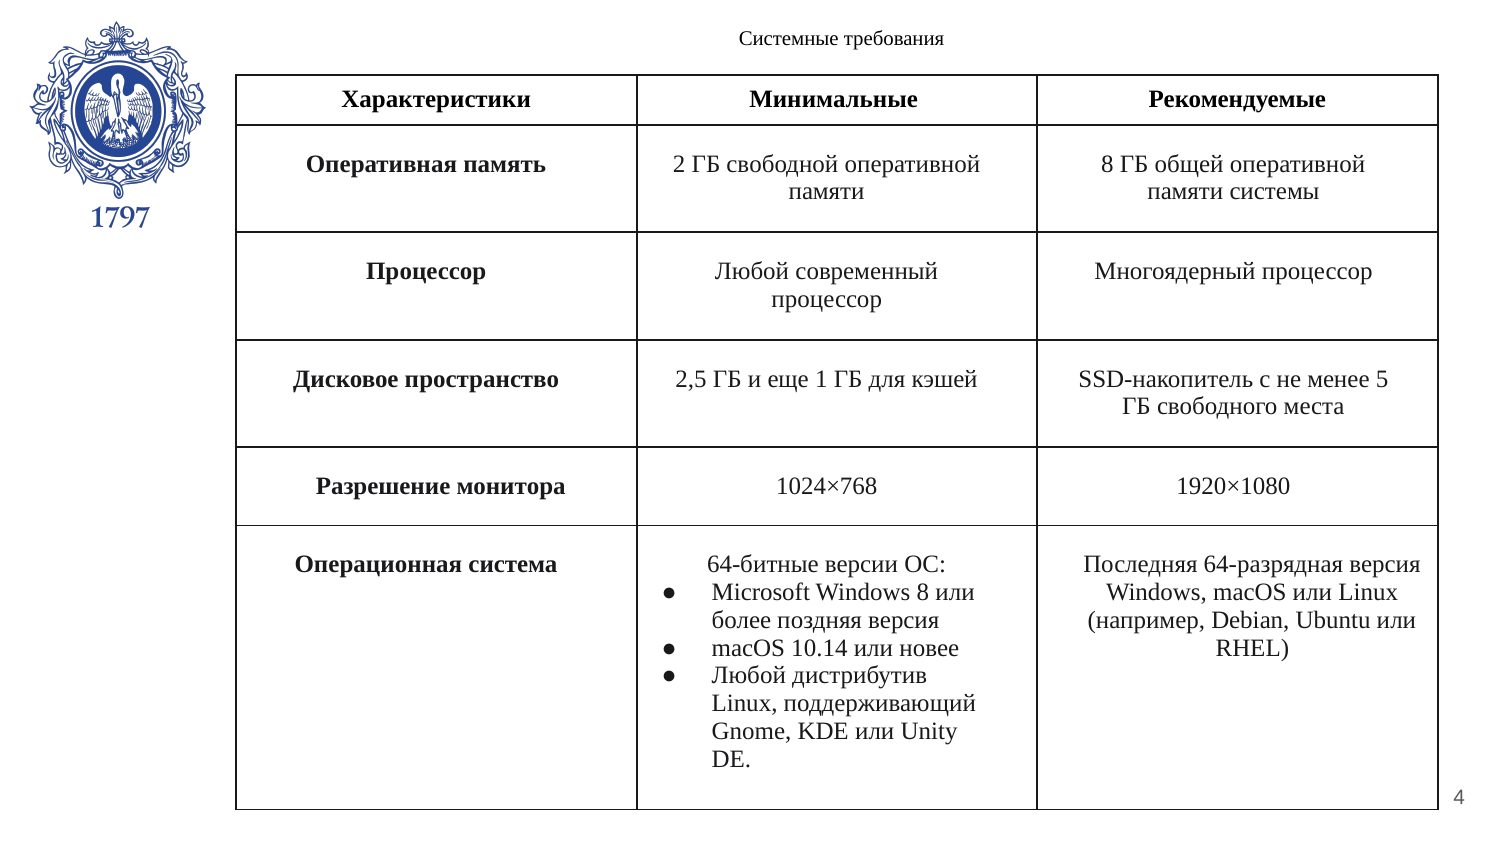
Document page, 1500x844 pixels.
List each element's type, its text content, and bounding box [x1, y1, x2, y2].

picture [28, 21, 207, 228]
table_cell Разрешение монитора [237, 448, 636, 525]
table_header Характеристики [237, 76, 636, 124]
table_cell Оперативная память [237, 126, 636, 231]
table_cell 1920×1080 [1038, 448, 1437, 525]
table_cell Процессор [237, 233, 636, 339]
title Системные требования [260, 0, 1390, 65]
table_cell 2,5 ГБ и еще 1 ГБ для кэшей [638, 341, 1036, 446]
table_cell Многоядерный процессор [1038, 233, 1437, 339]
table_cell Операционная система [237, 526, 636, 809]
table_header Минимальные [638, 76, 1036, 124]
table_cell Последняя 64-разрядная версия Windows, macOS или Linux (например, Debian, Ubuntu или RHEL) [1038, 526, 1437, 809]
table_cell 2 ГБ свободной оперативной памяти [638, 126, 1036, 231]
table_cell SSD-накопитель с не менее 5 ГБ свободного места [1038, 341, 1437, 446]
table_cell Дисковое пространство [237, 341, 636, 446]
table_cell 64-битные версии ОС: Microsoft Windows 8 или более поздняя версия macOS 10.14 или новее Любой дистрибутив Linux, поддерживающий Gnome, KDE или Unity DE. [638, 526, 1036, 809]
table_cell 8 ГБ общей оперативной памяти системы [1038, 126, 1437, 231]
table_cell 1024×768 [638, 448, 1036, 525]
table_header Рекомендуемые [1038, 76, 1437, 124]
table_cell Любой современный процессор [638, 233, 1036, 339]
slide_number ‹#› [1389, 764, 1480, 830]
